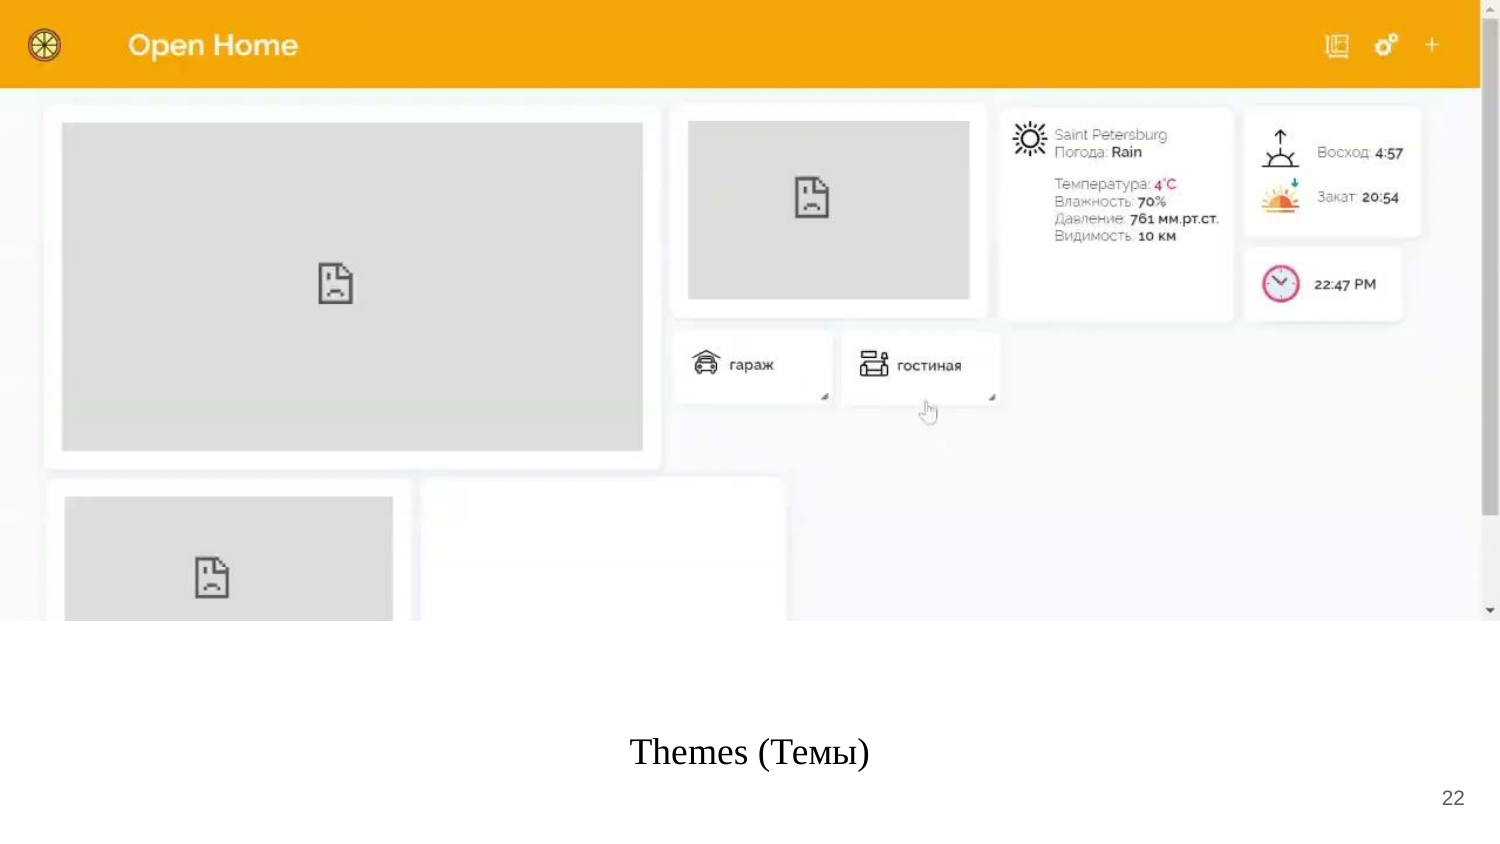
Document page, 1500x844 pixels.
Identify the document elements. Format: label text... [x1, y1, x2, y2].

picture [0, 0, 1500, 622]
slide_number ‹#› [1389, 764, 1480, 830]
list Themes (Темы) [51, 705, 1449, 813]
